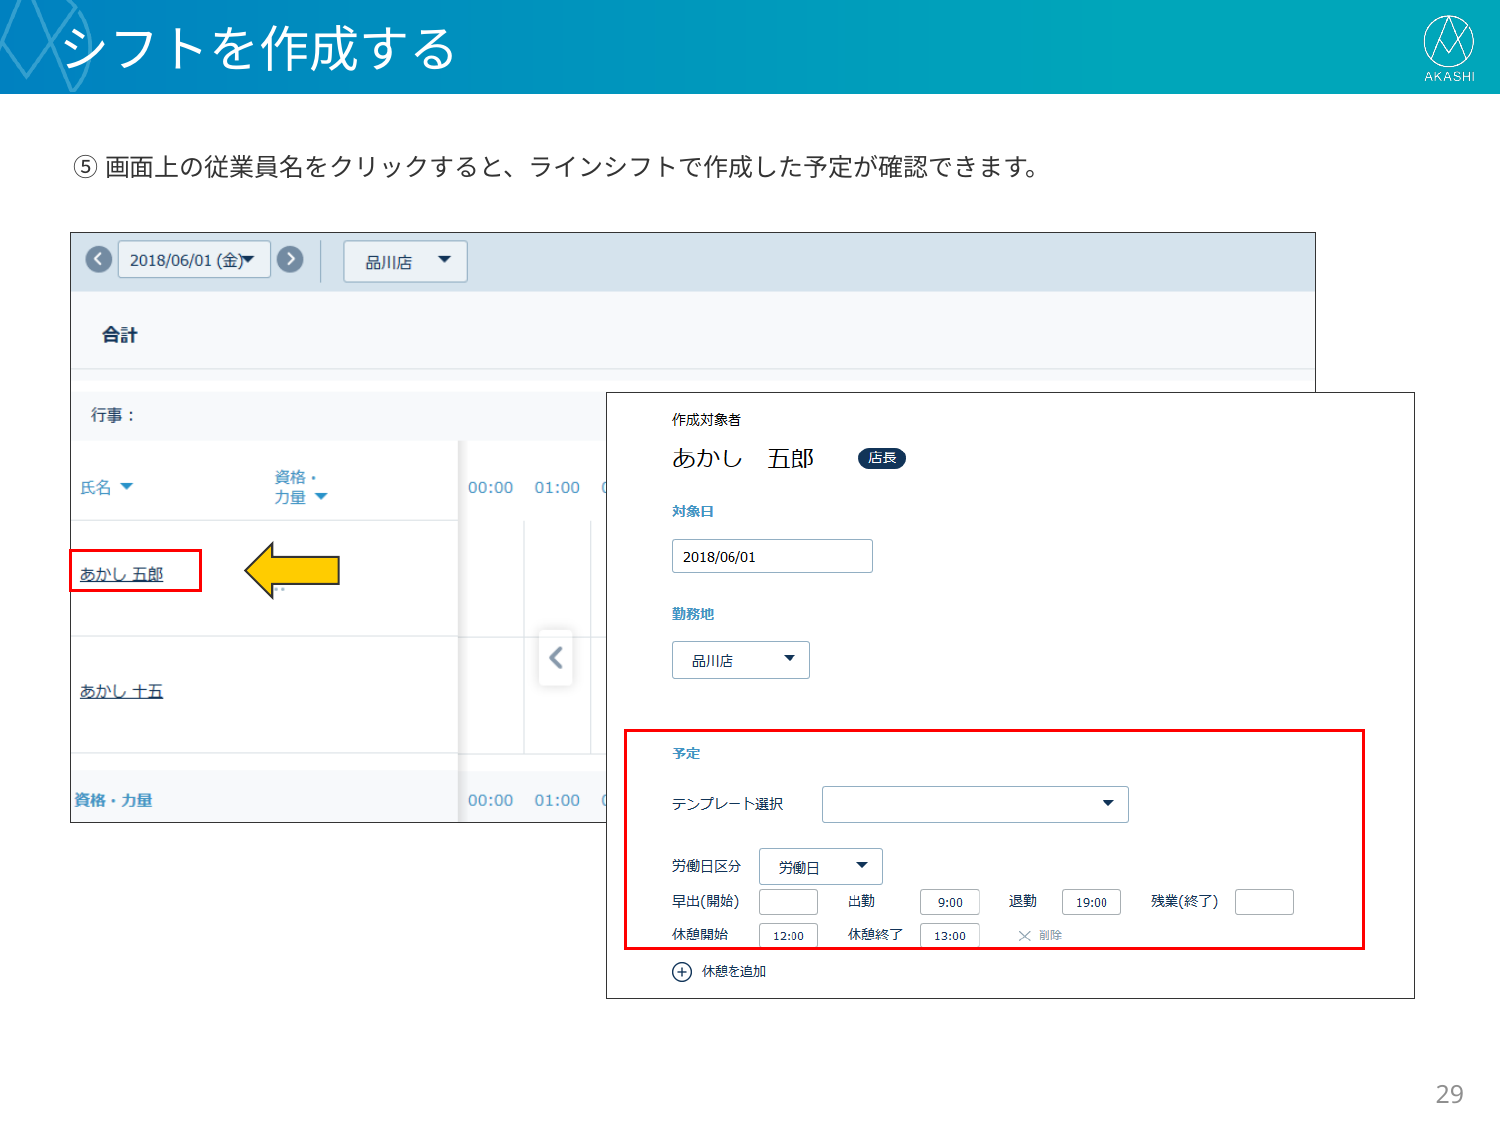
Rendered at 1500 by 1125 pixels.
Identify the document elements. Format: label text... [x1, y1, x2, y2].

text_box ⑤画面上の従業員名をクリックすると、ラインシフトで作成した予定が確認できます。 [59, 143, 1215, 189]
title シフトを作成する [44, 0, 1393, 92]
picture [70, 232, 1415, 999]
slide_number 28 [1141, 1065, 1480, 1125]
picture [1416, 7, 1481, 89]
